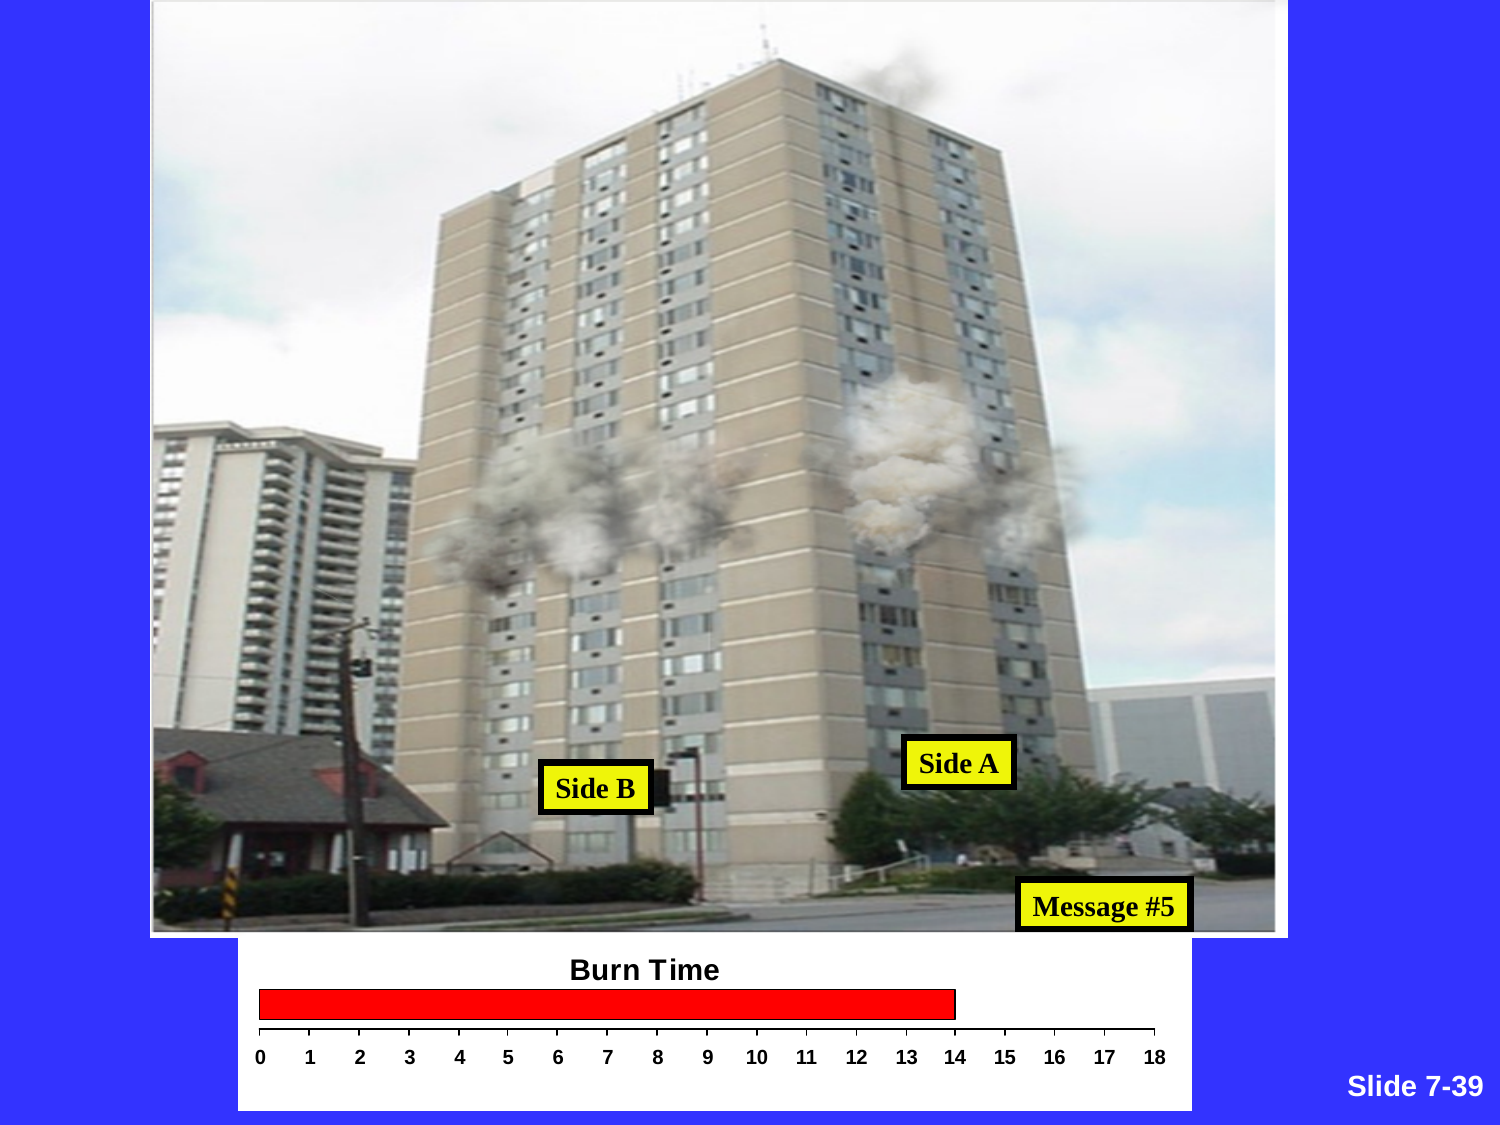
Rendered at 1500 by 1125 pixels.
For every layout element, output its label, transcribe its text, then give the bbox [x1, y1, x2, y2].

picture [149, 0, 1288, 938]
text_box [237, 937, 1193, 1111]
slide_number Slide 7-181 [1148, 1059, 1500, 1125]
